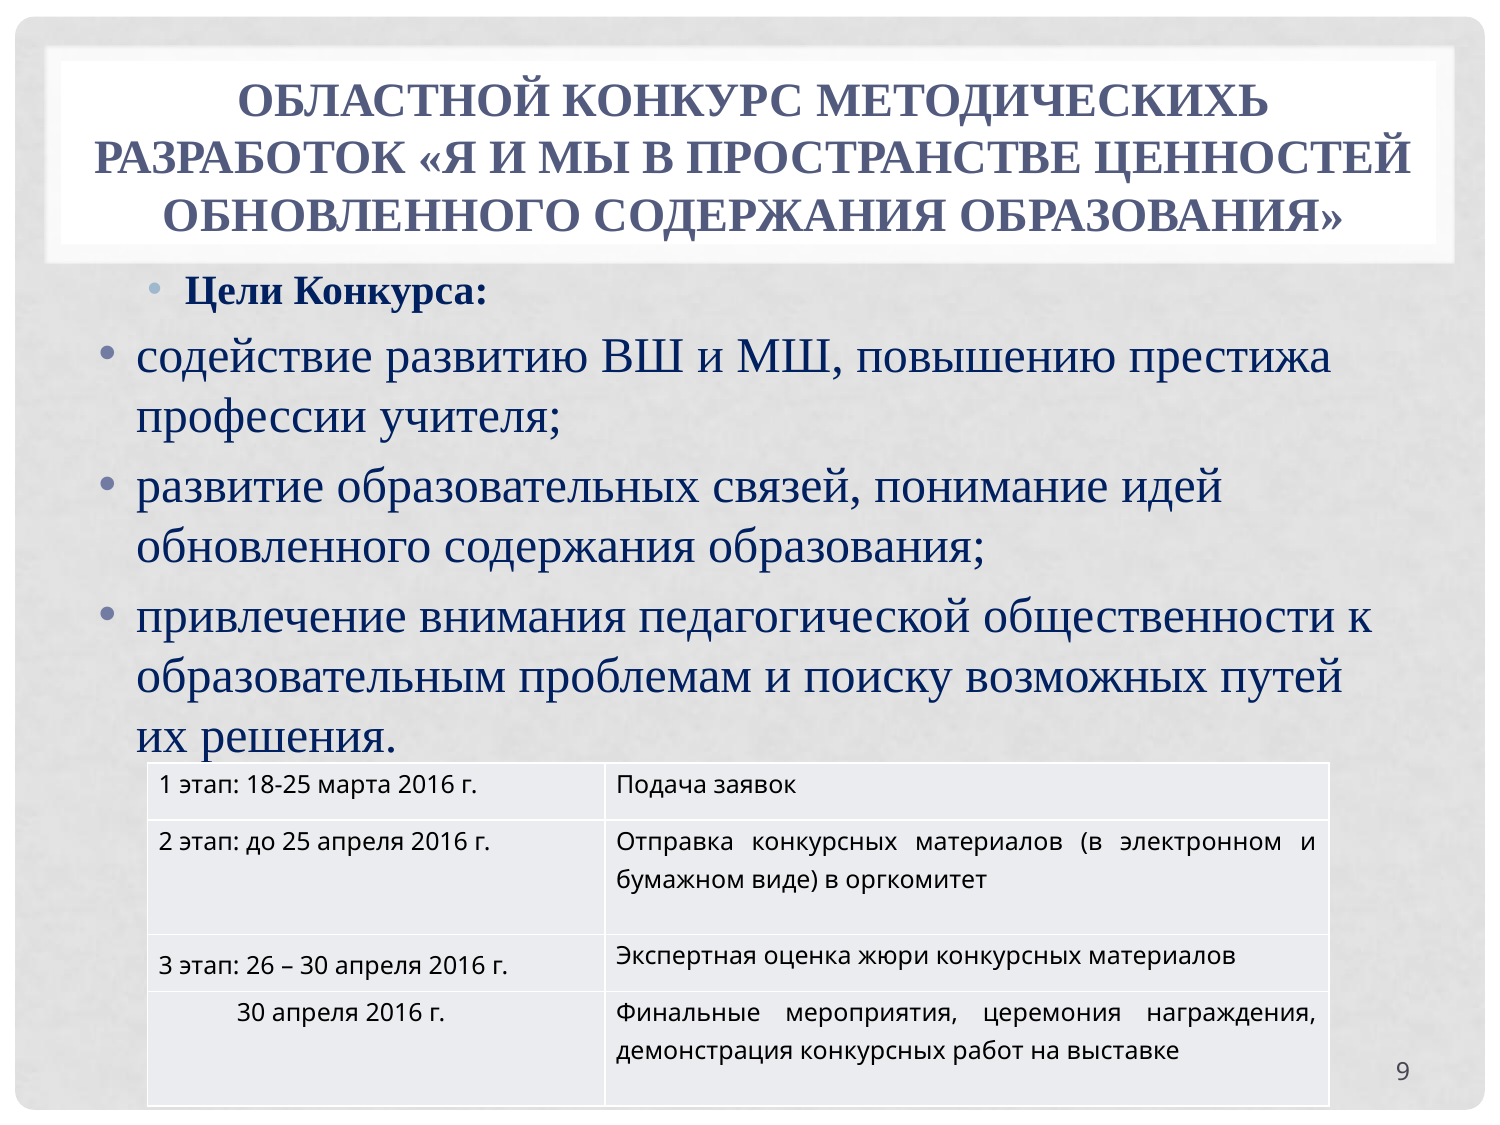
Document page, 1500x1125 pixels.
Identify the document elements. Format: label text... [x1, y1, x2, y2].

table_cell 2 этап: до 25 апреля 2016 г. [148, 821, 604, 934]
table_cell 3 этап: 26 – 30 апреля 2016 г. [148, 935, 604, 991]
table_cell Отправка конкурсных материалов (в электронном и бумажном виде) в оргкомитет [606, 821, 1328, 934]
table_cell Финальные мероприятия, церемония награждения, демонстрация конкурсных работ на выставке [606, 992, 1328, 1105]
list Цели Конкурса: содействие развитию ВШ и МШ, повышению престижа профессии учителя; развитие образовательных связей, понимание идей обновленного содержания образования; привлечение внимания педагогической общественности к образовательным проблемам и поиску возможных путей их решения. [64, 255, 1415, 973]
title областной конкурс методическихь разработок «Я и МЫ в пространстве ценностей обновленного содержания образования» [76, 19, 1432, 291]
slide_number 9 [1330, 1042, 1425, 1103]
table_header Подача заявок [606, 764, 1328, 819]
table_cell 30 апреля 2016 г. [148, 992, 604, 1105]
table_header 1 этап: 18-25 марта 2016 г. [148, 764, 604, 819]
table_cell Экспертная оценка жюри конкурсных материалов [606, 935, 1328, 991]
picture [15, 16, 1485, 1110]
